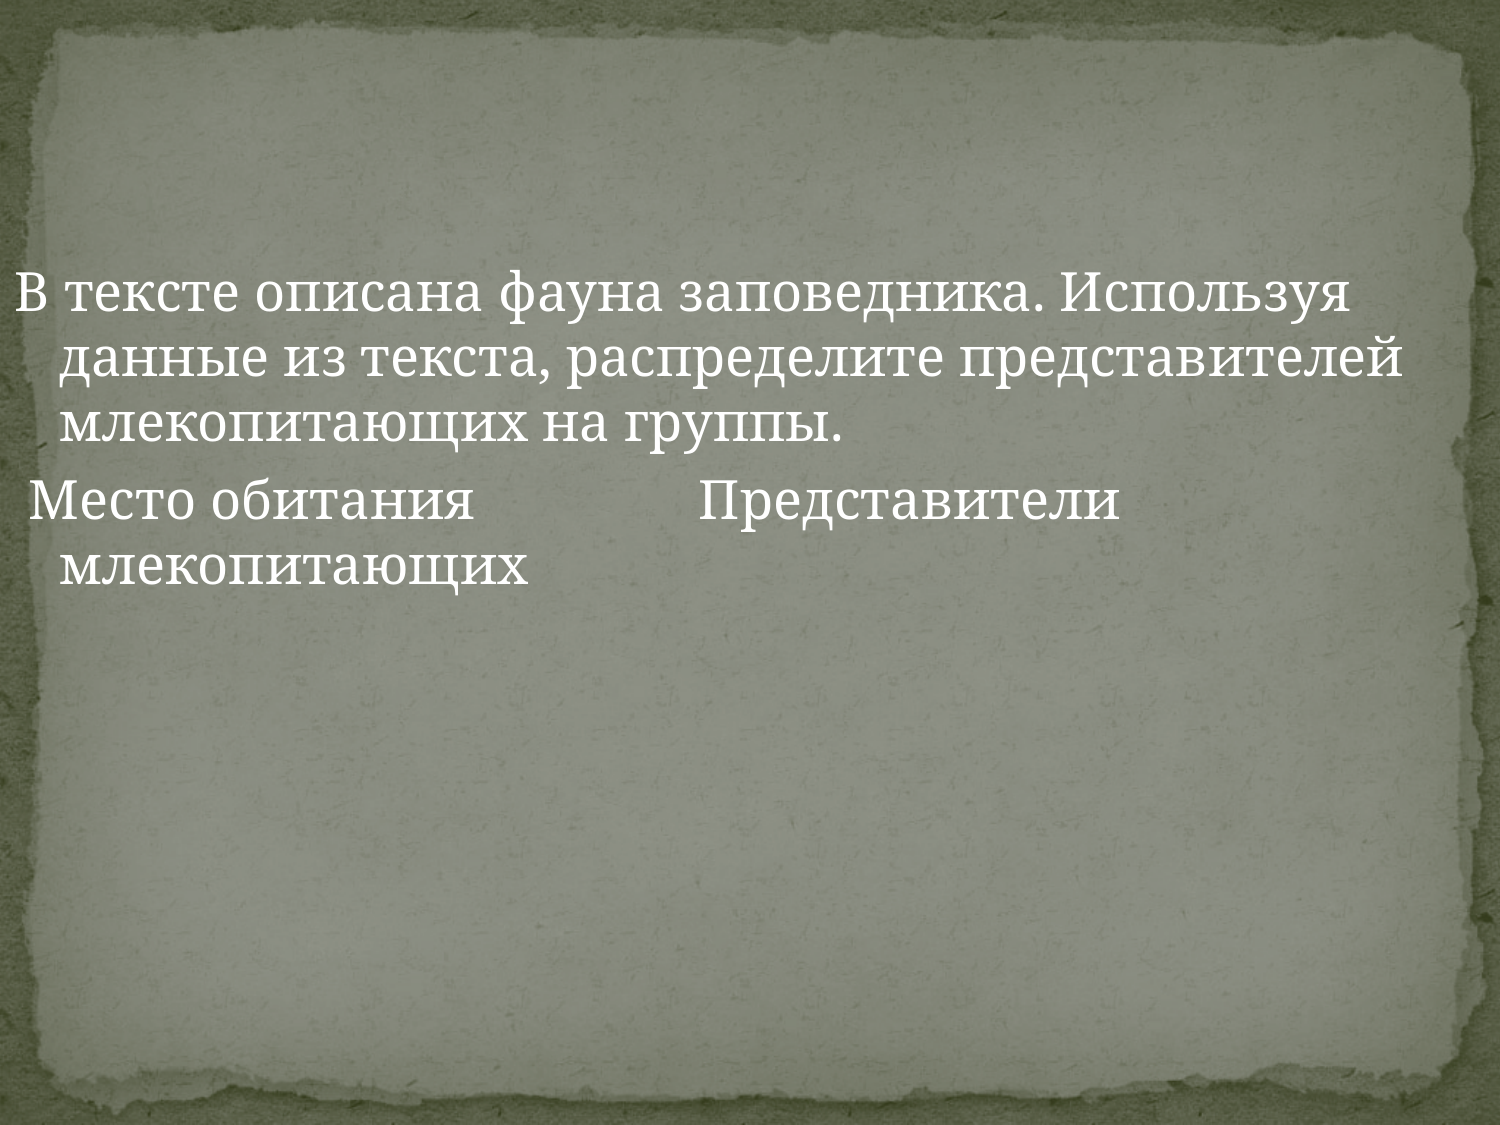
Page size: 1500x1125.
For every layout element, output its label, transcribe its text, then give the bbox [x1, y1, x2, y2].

list В тексте описана фауна заповедника. Используя данные из текста, распределите представителей млекопитающих на группы. Место обитания Представители млекопитающих [0, 249, 1500, 1000]
